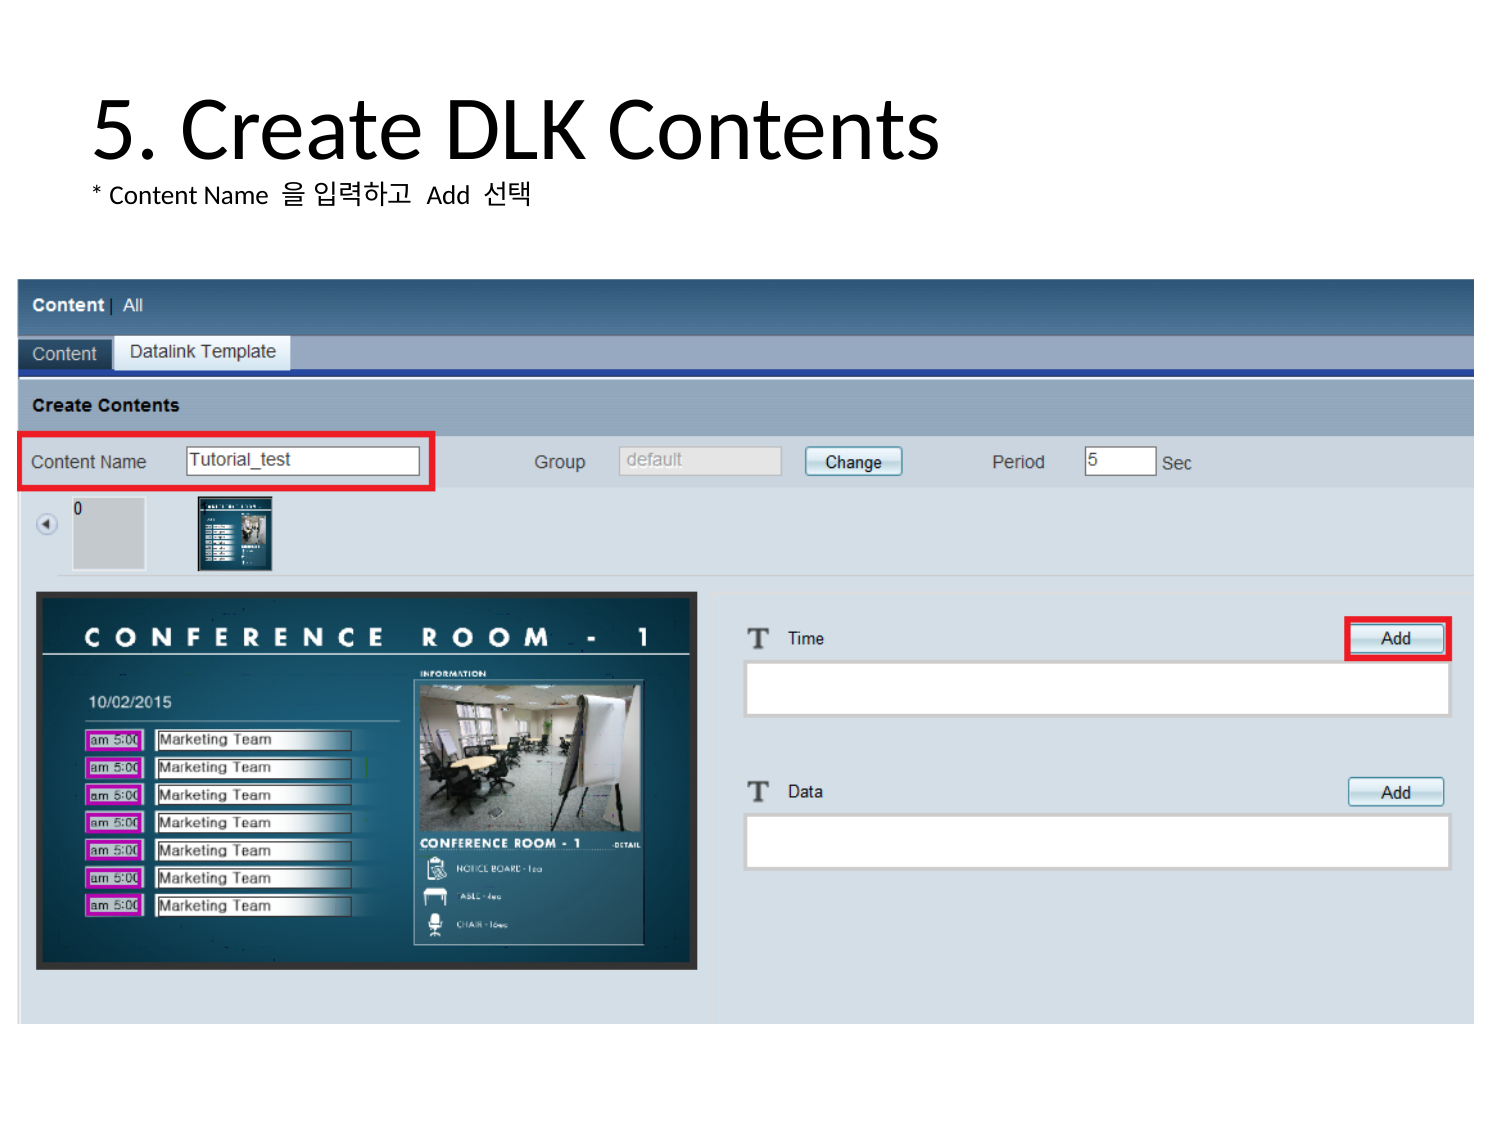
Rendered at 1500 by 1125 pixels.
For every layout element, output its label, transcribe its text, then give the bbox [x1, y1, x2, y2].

title 5. Create DLK Contents * Content Name 을 입력하고 Add 선택 [75, 45, 1425, 233]
picture [17, 278, 1475, 1024]
